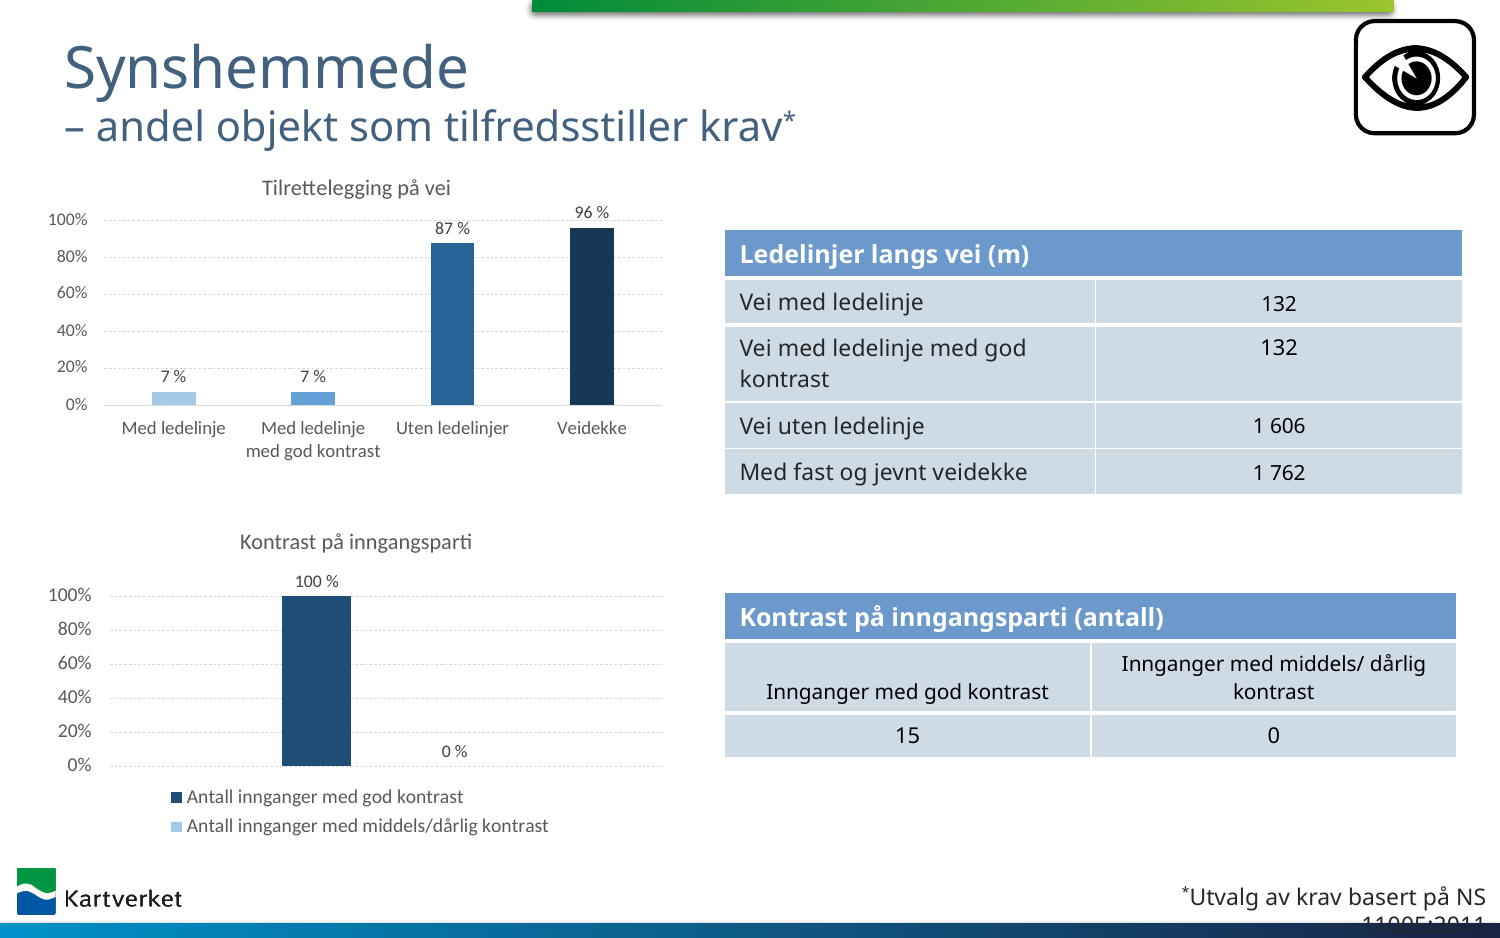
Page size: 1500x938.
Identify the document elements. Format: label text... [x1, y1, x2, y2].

table_header Ledelinjer langs vei (m) [725, 230, 1462, 276]
table_cell 1 762 [1096, 449, 1462, 494]
text_box *Utvalg av krav basert på NS 11005:2011 [1068, 873, 1500, 938]
text_box Synshemmede – andel objekt som tilfredsstiller krav* [49, 24, 1431, 158]
table_cell 132 [1096, 327, 1462, 401]
table_header Kontrast på inngangsparti (antall) [725, 593, 1456, 639]
table_cell Vei med ledelinje med god kontrast [725, 327, 1095, 401]
table_cell Innganger med middels/ dårlig kontrast [1092, 643, 1456, 711]
table_cell 0 [1092, 715, 1456, 757]
table_cell Med fast og jevnt veidekke [725, 449, 1095, 494]
table_cell 132 [1096, 280, 1462, 323]
table_cell 15 [725, 715, 1090, 757]
table_cell 1 606 [1096, 403, 1462, 448]
table_cell Vei med ledelinje [725, 280, 1095, 323]
table_cell Innganger med god kontrast [725, 643, 1090, 711]
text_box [1355, 20, 1475, 134]
table_cell Vei uten ledelinje [725, 403, 1095, 448]
picture [41, 166, 673, 492]
picture [41, 520, 673, 846]
